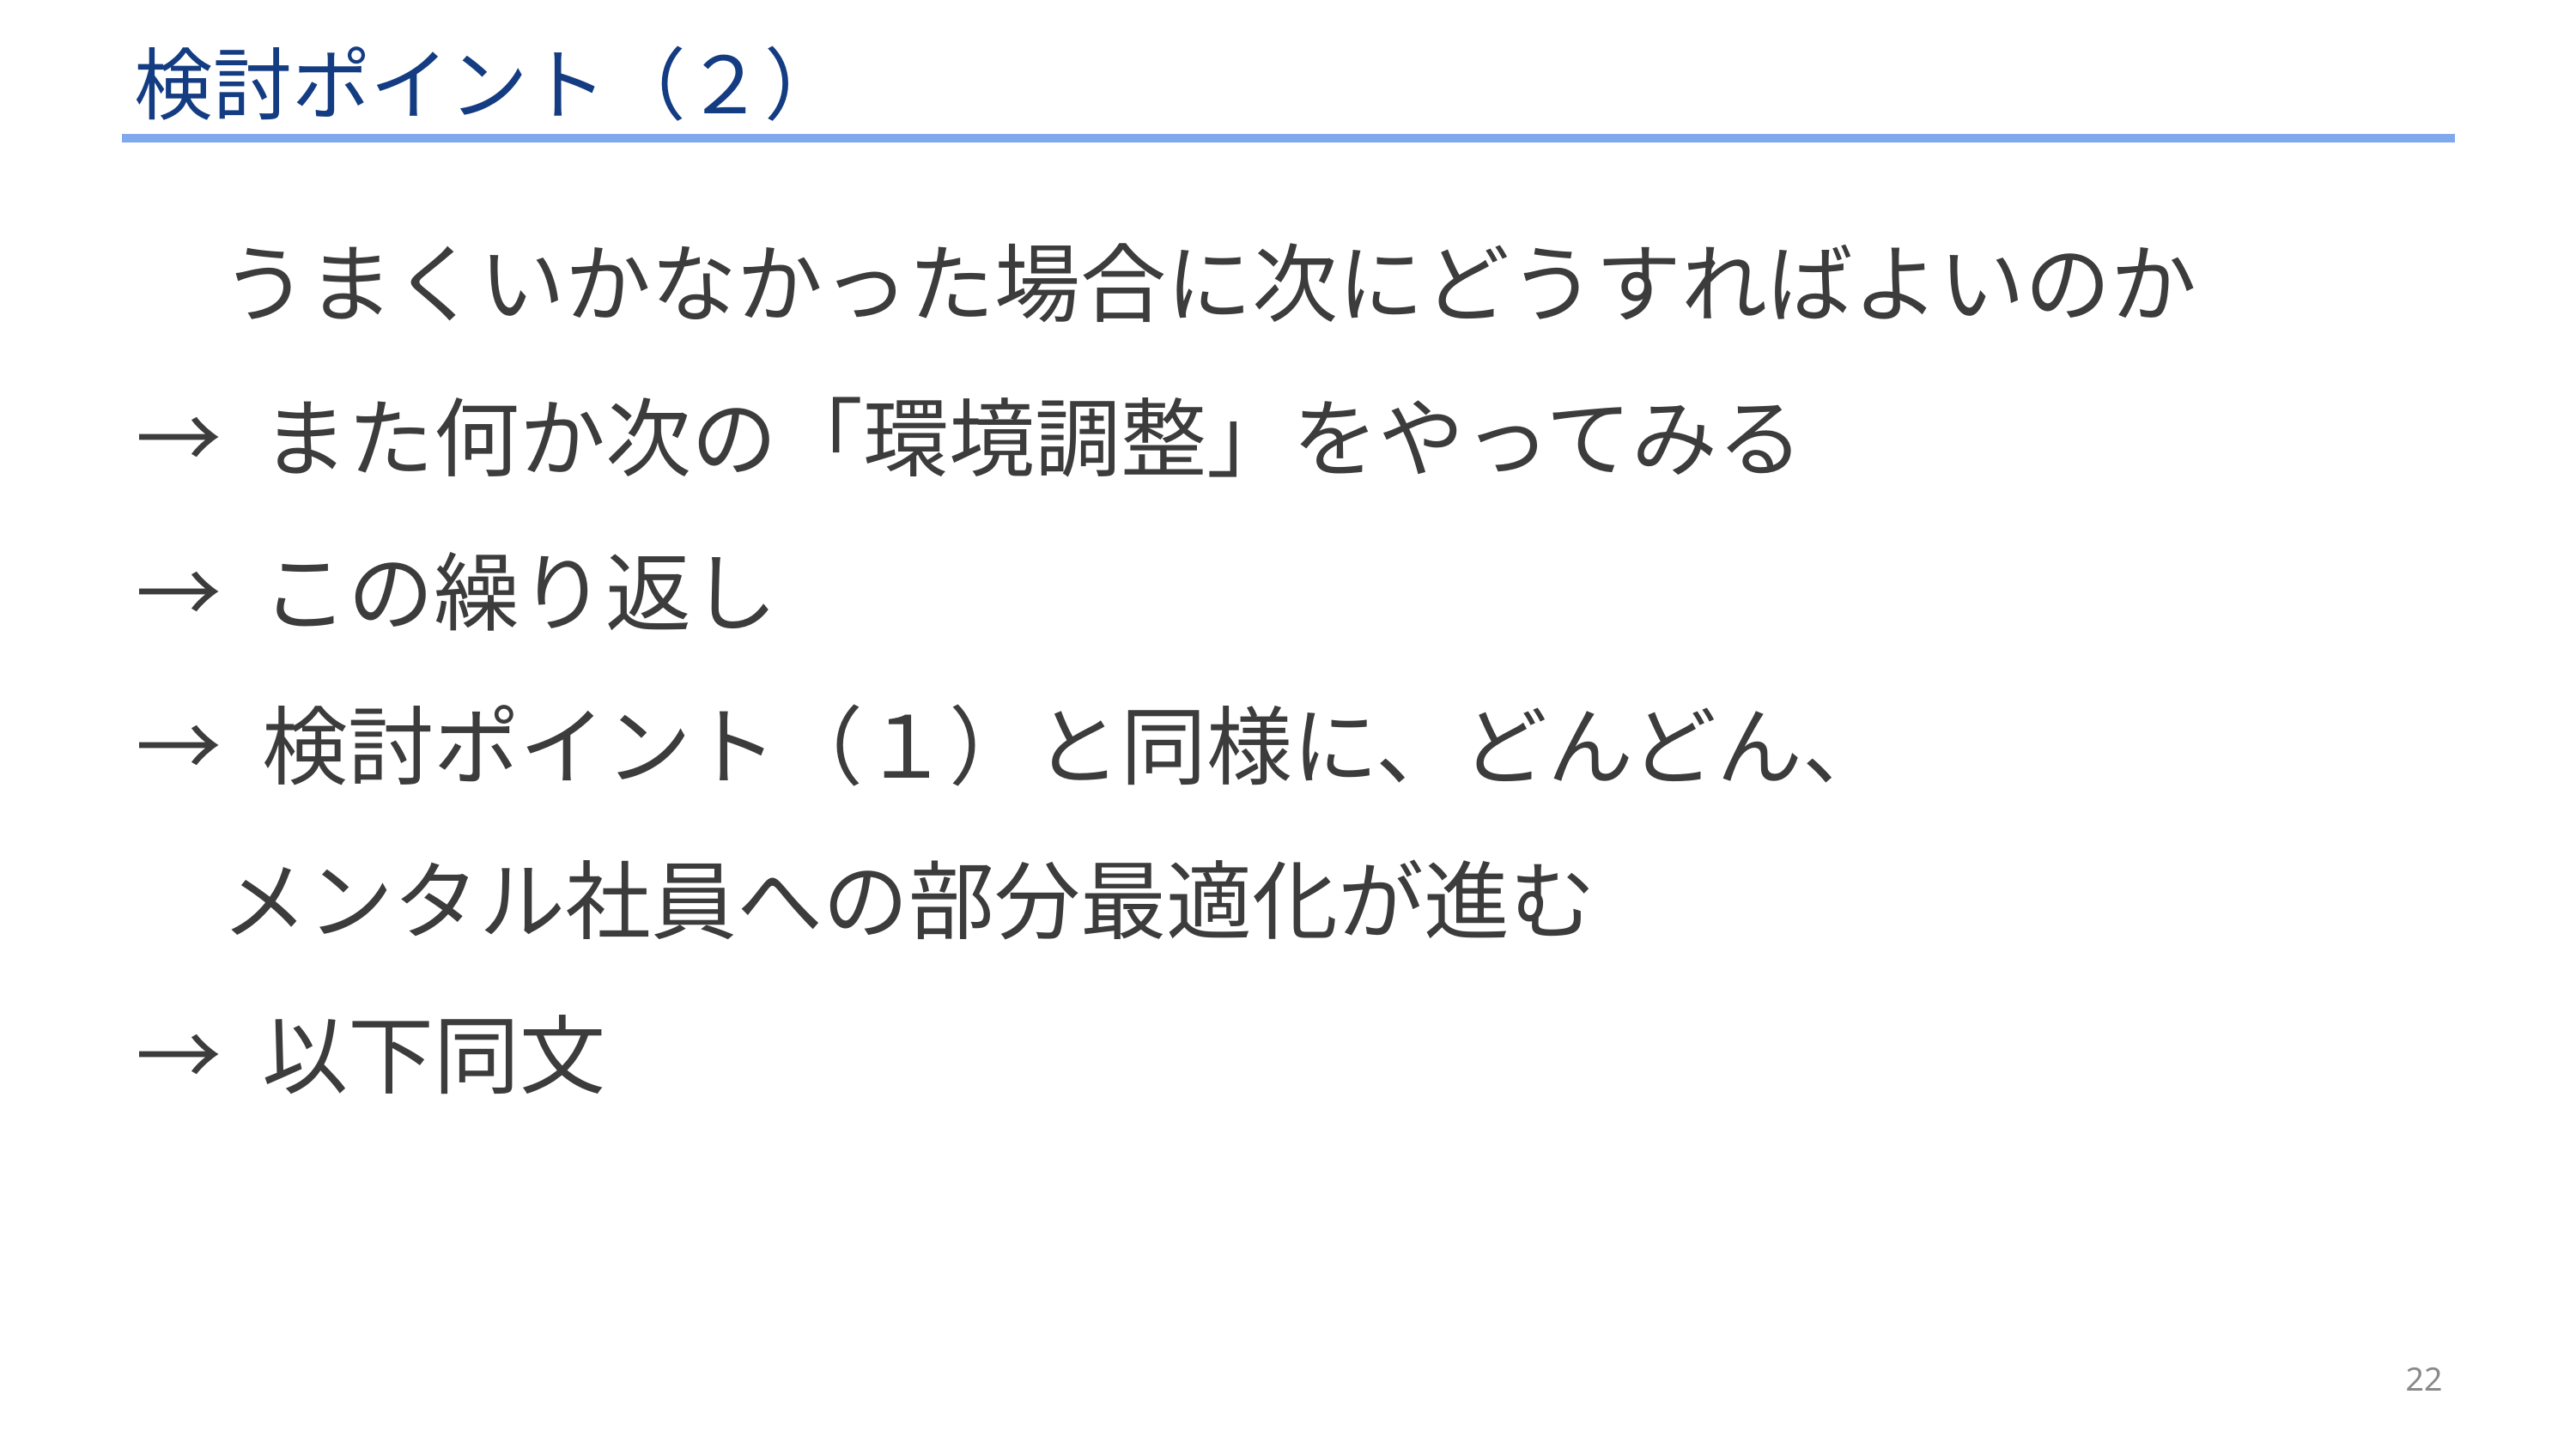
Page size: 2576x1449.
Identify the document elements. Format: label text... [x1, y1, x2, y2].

slide_number 22 [2337, 1342, 2456, 1420]
title 検討ポイント（２） [121, 39, 2454, 139]
list うまくいかなかった場合に次にどうすればよいのか → また何か次の「環境調整」をやってみる → この繰り返し → 検討ポイント（１）と同様に、どんどん、 メンタル社員への部分最適化が進む → 以下同文 [123, 171, 2456, 1317]
